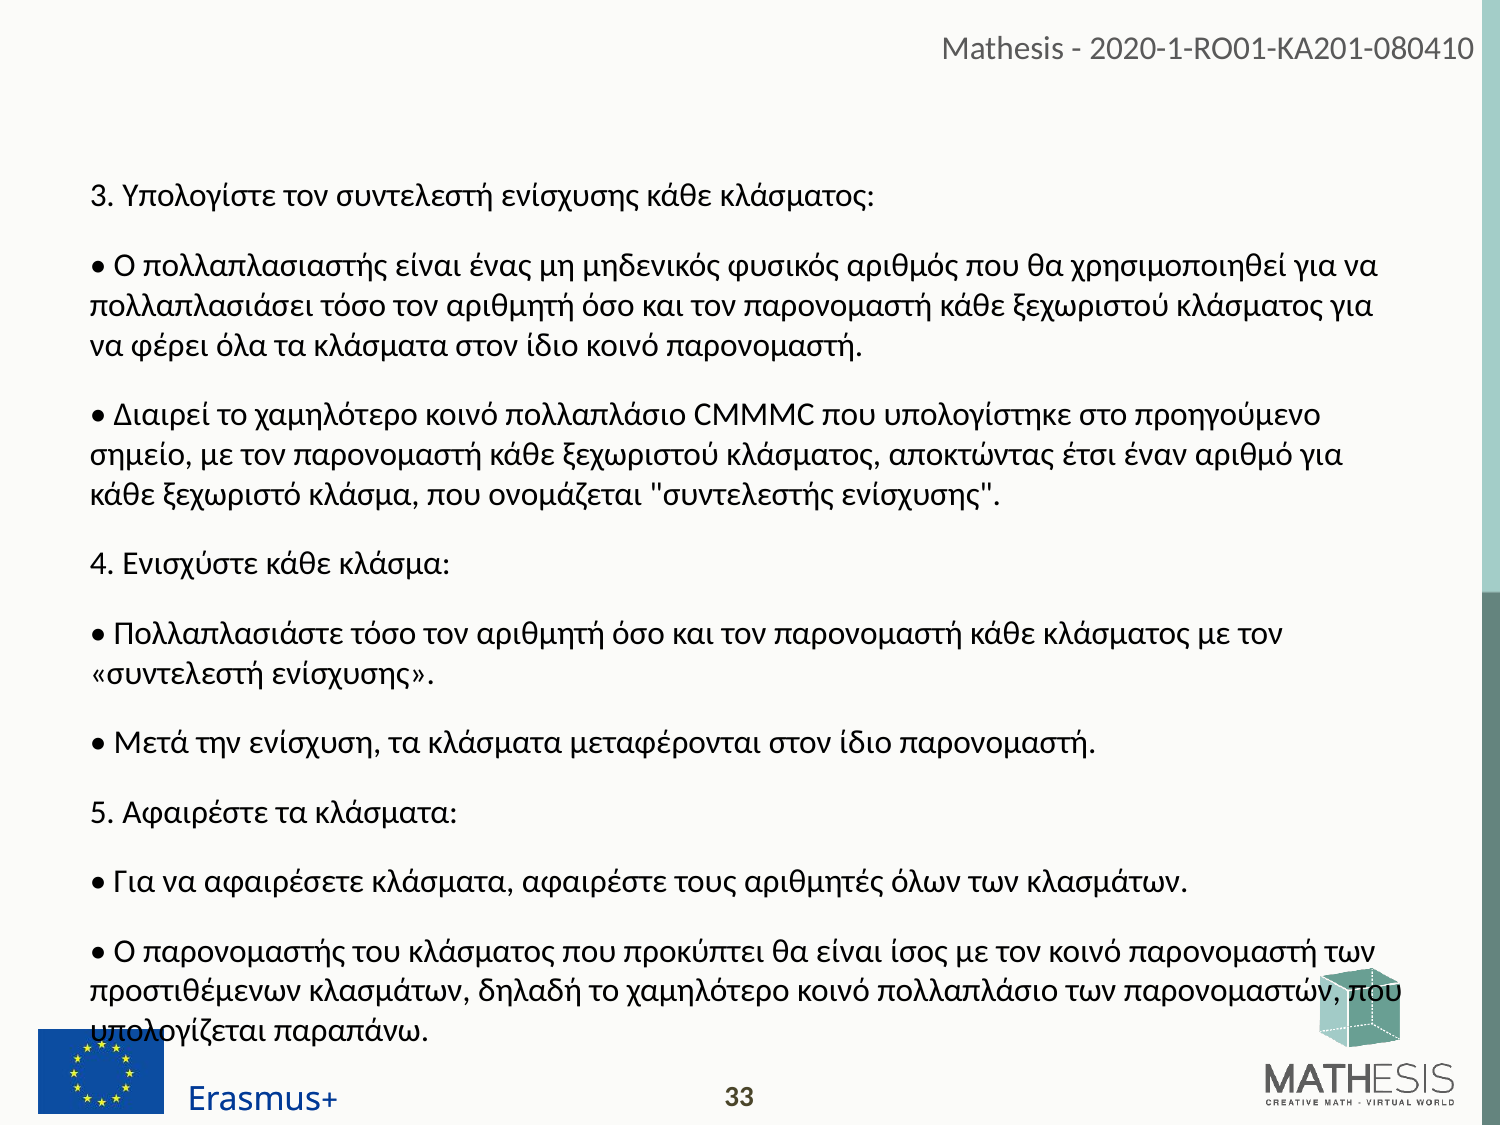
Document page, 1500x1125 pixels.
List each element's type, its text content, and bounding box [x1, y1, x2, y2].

list 3. Υπολογίστε τον συντελεστή ενίσχυσης κάθε κλάσματος: • Ο πολλαπλασιαστής είναι ένας μη μηδενικός φυσικός αριθμός που θα χρησιμοποιηθεί για να πολλαπλασιάσει τόσο τον αριθμητή όσο και τον παρονομαστή κάθε ξεχωριστού κλάσματος για να φέρει όλα τα κλάσματα στον ίδιο κοινό παρονομαστή. • Διαιρεί το χαμηλότερο κοινό πολλαπλάσιο CMMMC που υπολογίστηκε στο προηγούμενο σημείο, με τον παρονομαστή κάθε ξεχωριστού κλάσματος, αποκτώντας έτσι έναν αριθμό για κάθε ξεχωριστό κλάσμα, που ονομάζεται "συντελεστής ενίσχυσης". 4. Ενισχύστε κάθε κλάσμα: • Πολλαπλασιάστε τόσο τον αριθμητή όσο και τον παρονομαστή κάθε κλάσματος με τον «συντελεστή ενίσχυσης». • Μετά την ενίσχυση, τα κλάσματα μεταφέρονται στον ίδιο παρονομαστή. 5. Αφαιρέστε τα κλάσματα: • Για να αφαιρέσετε κλάσματα, αφαιρέστε τους αριθμητές όλων των κλασμάτων. • Ο παρονομαστής του κλάσματος που προκύπτει θα είναι ίσος με τον κοινό παρονομαστή των προστιθέμενων κλασμάτων, δηλαδή το χαμηλότερο κοινό πολλαπλάσιο των παρονομαστών, που υπολογίζεται παραπάνω. [75, 166, 1425, 946]
picture [38, 1029, 164, 1114]
